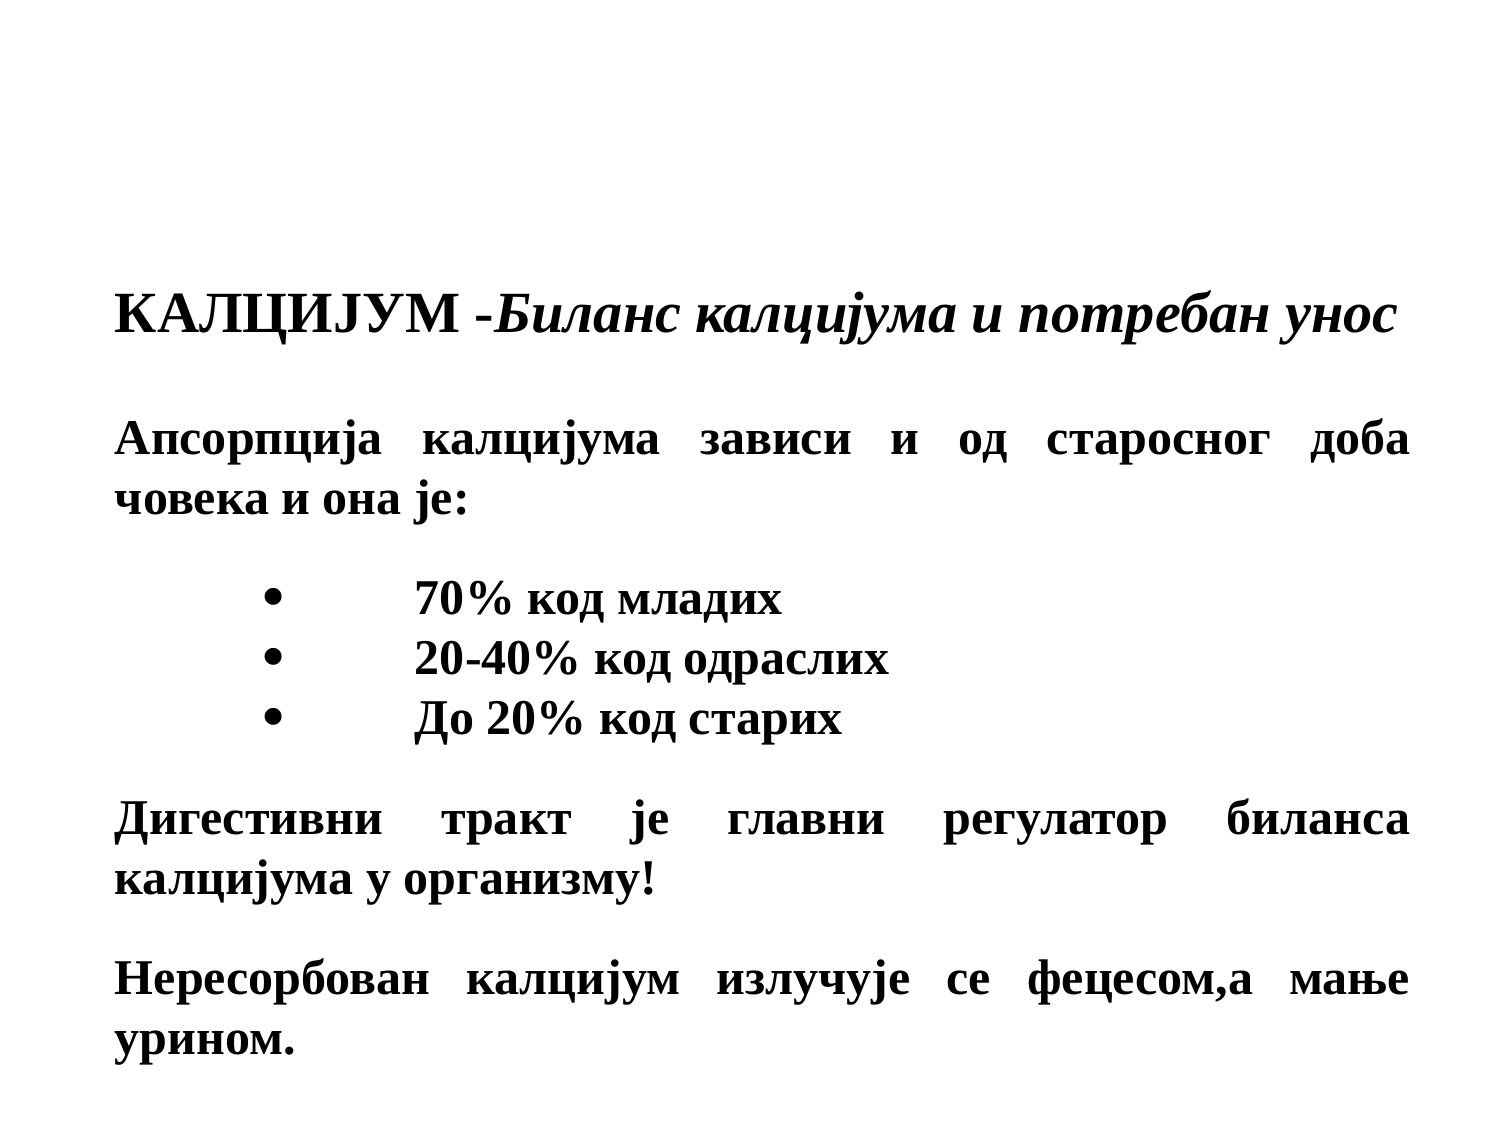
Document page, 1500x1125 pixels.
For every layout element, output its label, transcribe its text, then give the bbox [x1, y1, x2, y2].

text_box КАЛЦИЈУМ -Биланс калцијума и потребан унос Апсорпција калцијума зависи и од старосног доба човека и она је: · 70% код младих · 20-40% код одраслих · До 20% код старих Дигестивни тракт је главни регулатор биланса калцијума у организму! Нересорбован калцијум излучује се фецесом,а мање урином. [100, 267, 1426, 1072]
